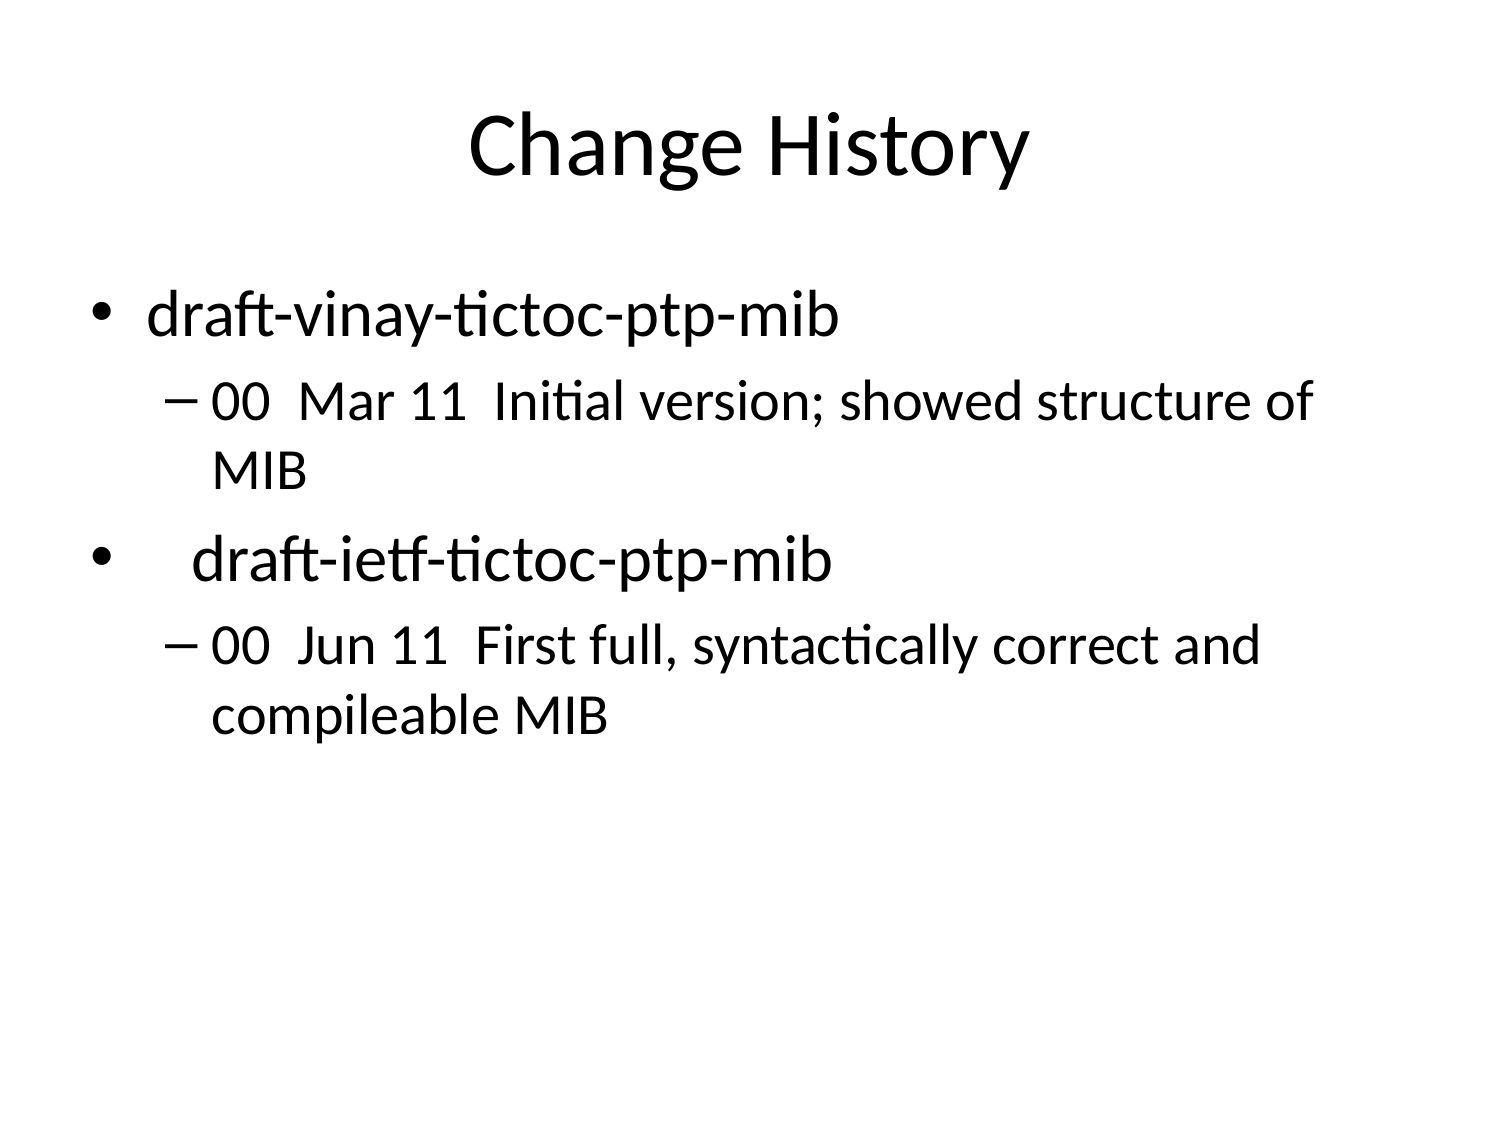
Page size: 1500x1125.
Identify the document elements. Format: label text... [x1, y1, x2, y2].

title Change History [75, 45, 1425, 233]
list draft-vinay-tictoc-ptp-mib 00 Mar 11 Initial version; showed structure of MIB draft-ietf-tictoc-ptp-mib 00 Jun 11 First full, syntactically correct and compileable MIB [75, 262, 1425, 1005]
